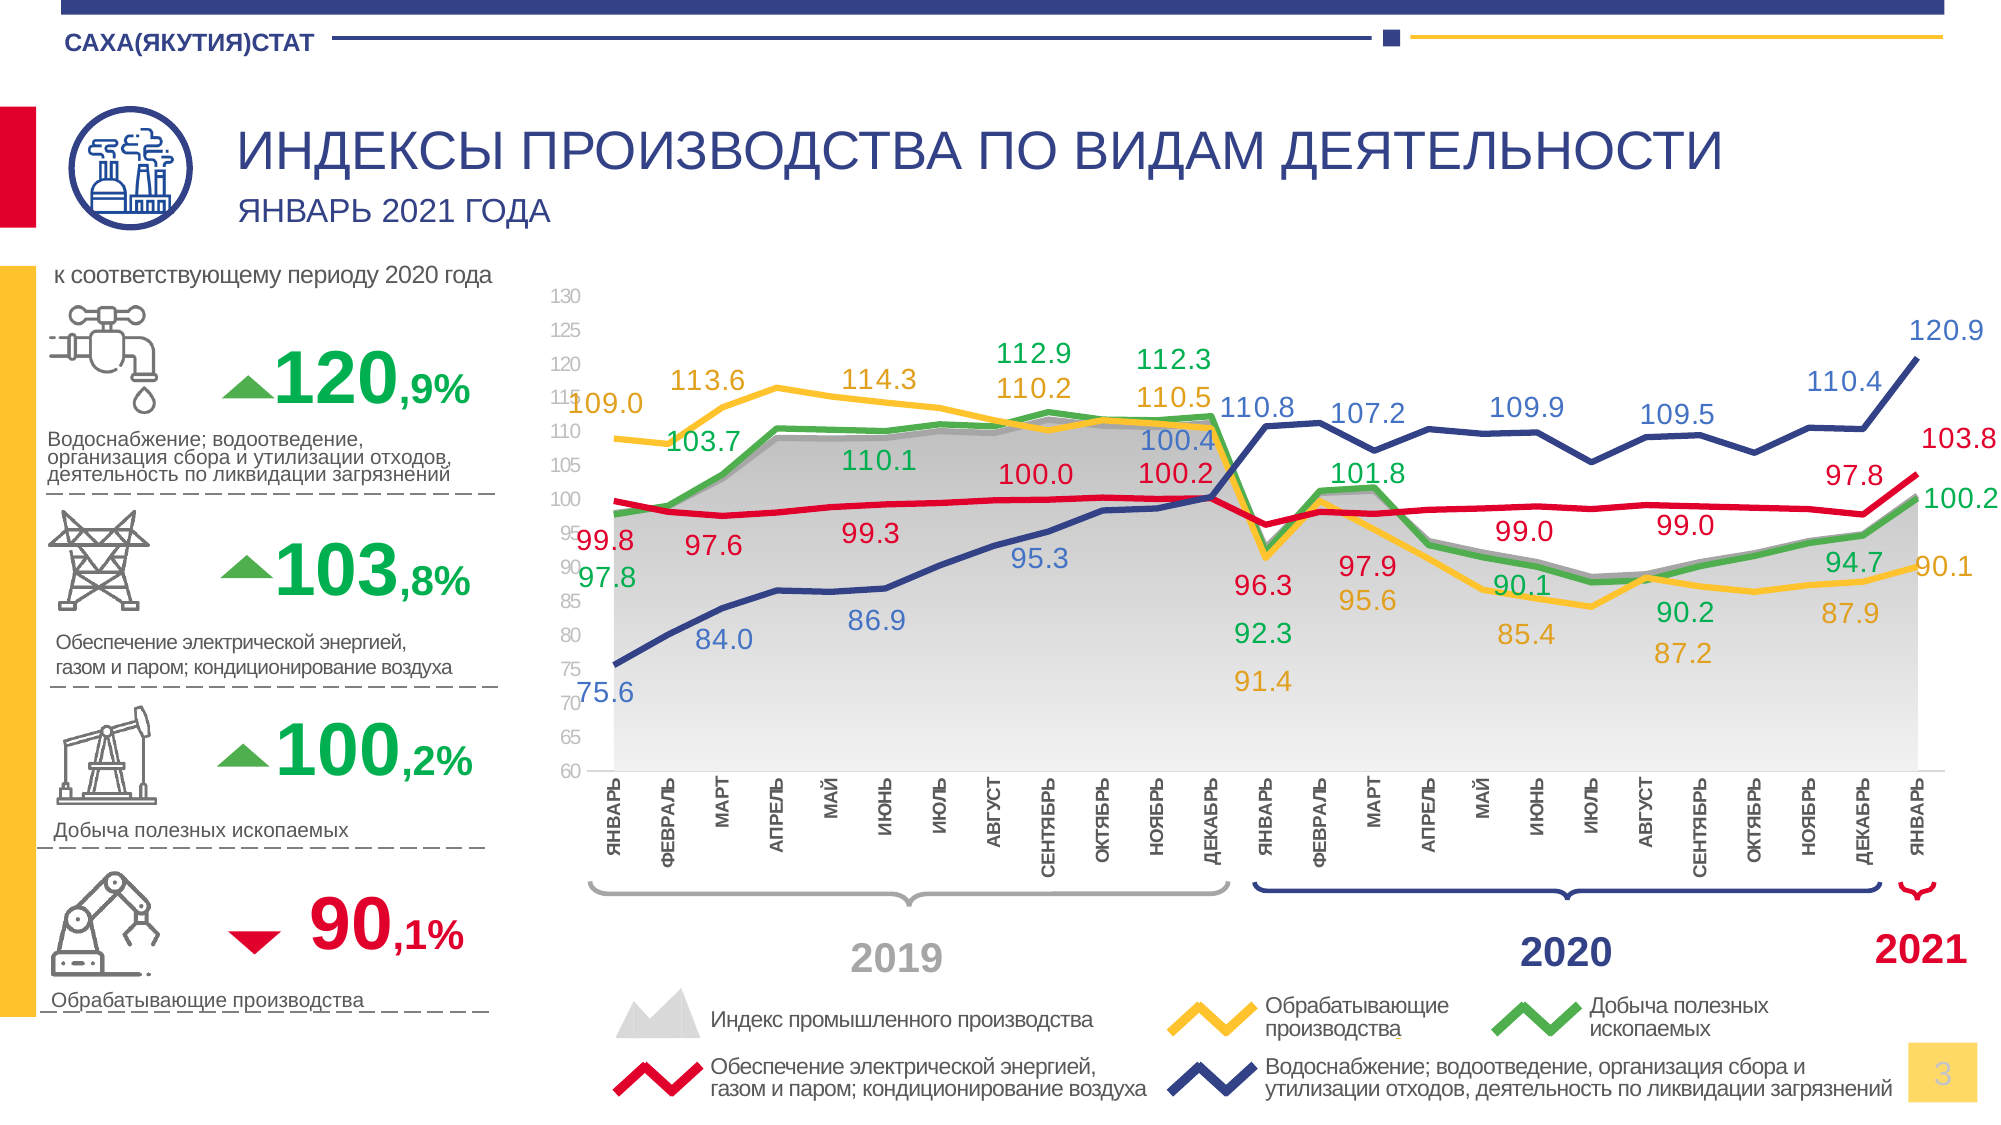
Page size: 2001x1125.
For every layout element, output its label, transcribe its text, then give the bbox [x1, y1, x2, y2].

text_box к соответствующему периоду 2020 года [39, 251, 509, 297]
picture [49, 305, 158, 414]
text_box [236, 29, 1943, 116]
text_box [615, 988, 1939, 1110]
text_box [225, 930, 284, 956]
text_box [213, 742, 273, 768]
slide_number 3 [1939, 1042, 1978, 1103]
picture [44, 506, 153, 614]
chart [518, 264, 2000, 911]
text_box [71, 109, 190, 228]
picture [52, 701, 161, 809]
text_box [218, 373, 258, 400]
text_box [217, 553, 277, 580]
text_box 2019 [818, 923, 976, 988]
text_box Обрабатывающие производства [36, 979, 380, 1020]
text_box 120,9% [258, 320, 486, 426]
list ИНДЕКСЫ ПРОИЗВОДСТВА ПО ВИДАМ ДЕЯТЕЛЬНОСТИ [221, 107, 1939, 190]
text_box 100,2% [260, 693, 488, 798]
picture [51, 869, 160, 978]
text_box 103,8% [259, 513, 486, 619]
text_box 90,1% [294, 867, 480, 972]
text_box Водоснабжение; водоотведение, организация сбора и утилизации отходов, деятельность по ликвидации загрязнений [32, 425, 498, 493]
text_box 2021 [1842, 914, 2000, 980]
text_box Обеспечение электрической энергией, газом и паром; кондиционирование воздуха [40, 620, 468, 686]
text_box ЯНВАРЬ 2021 ГОДА [222, 181, 1327, 228]
text_box 2020 [1487, 917, 1646, 982]
text_box САХА(ЯКУТИЯ)СТАТ [47, 17, 332, 65]
text_box Добыча полезных ископаемых [38, 809, 364, 847]
